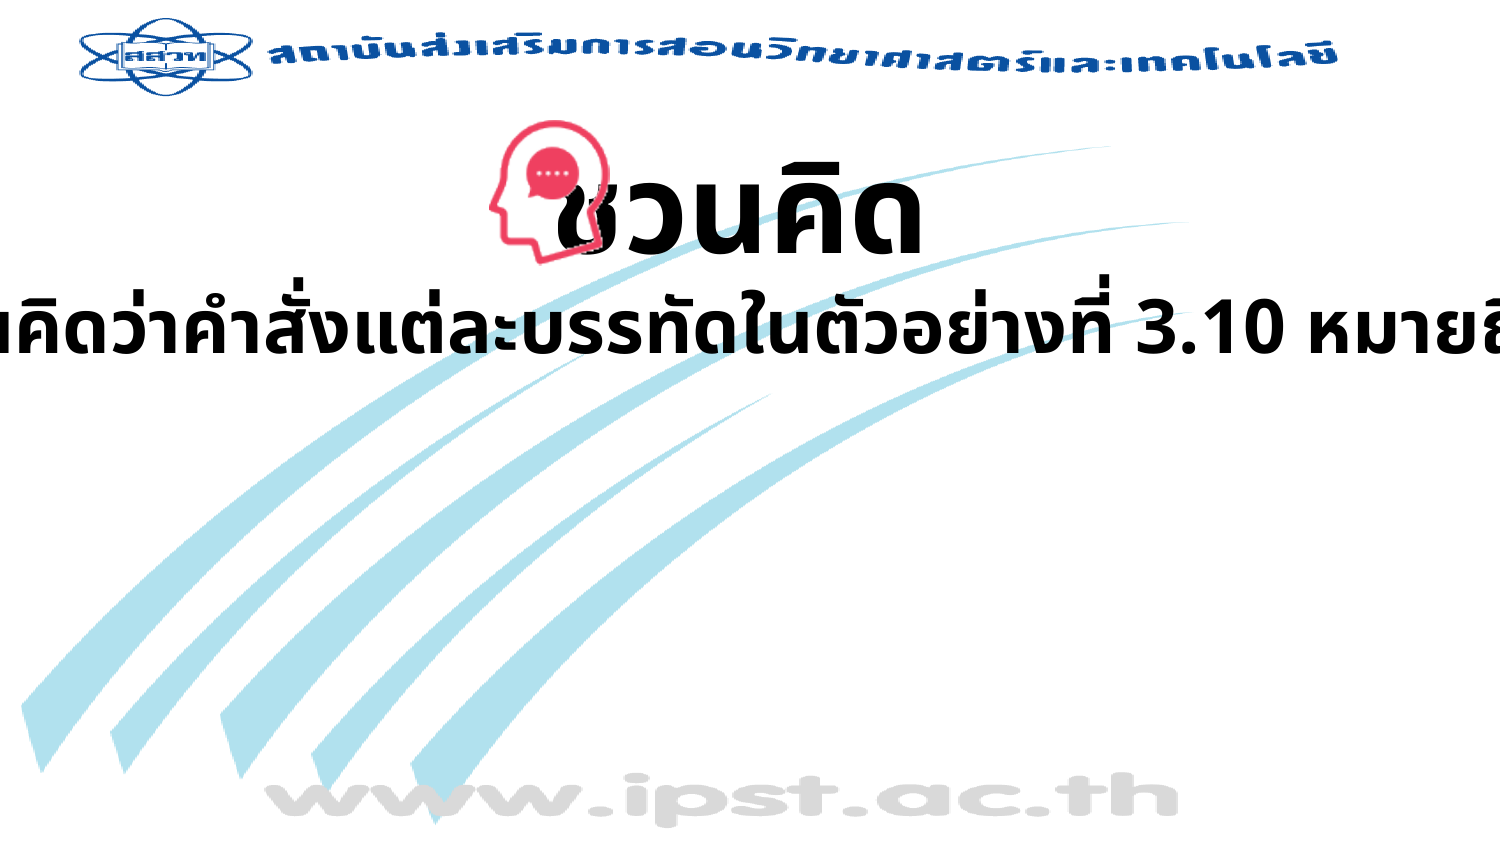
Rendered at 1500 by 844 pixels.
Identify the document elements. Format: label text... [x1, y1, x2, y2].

text_box ชวนคิด นักเรียนคิดว่าคำสั่งแต่ละบรรทัดในตัวอย่างที่ 3.10 หมายถึงอะไร [0, 120, 1500, 376]
picture [0, 0, 1500, 266]
picture [0, 376, 1500, 844]
